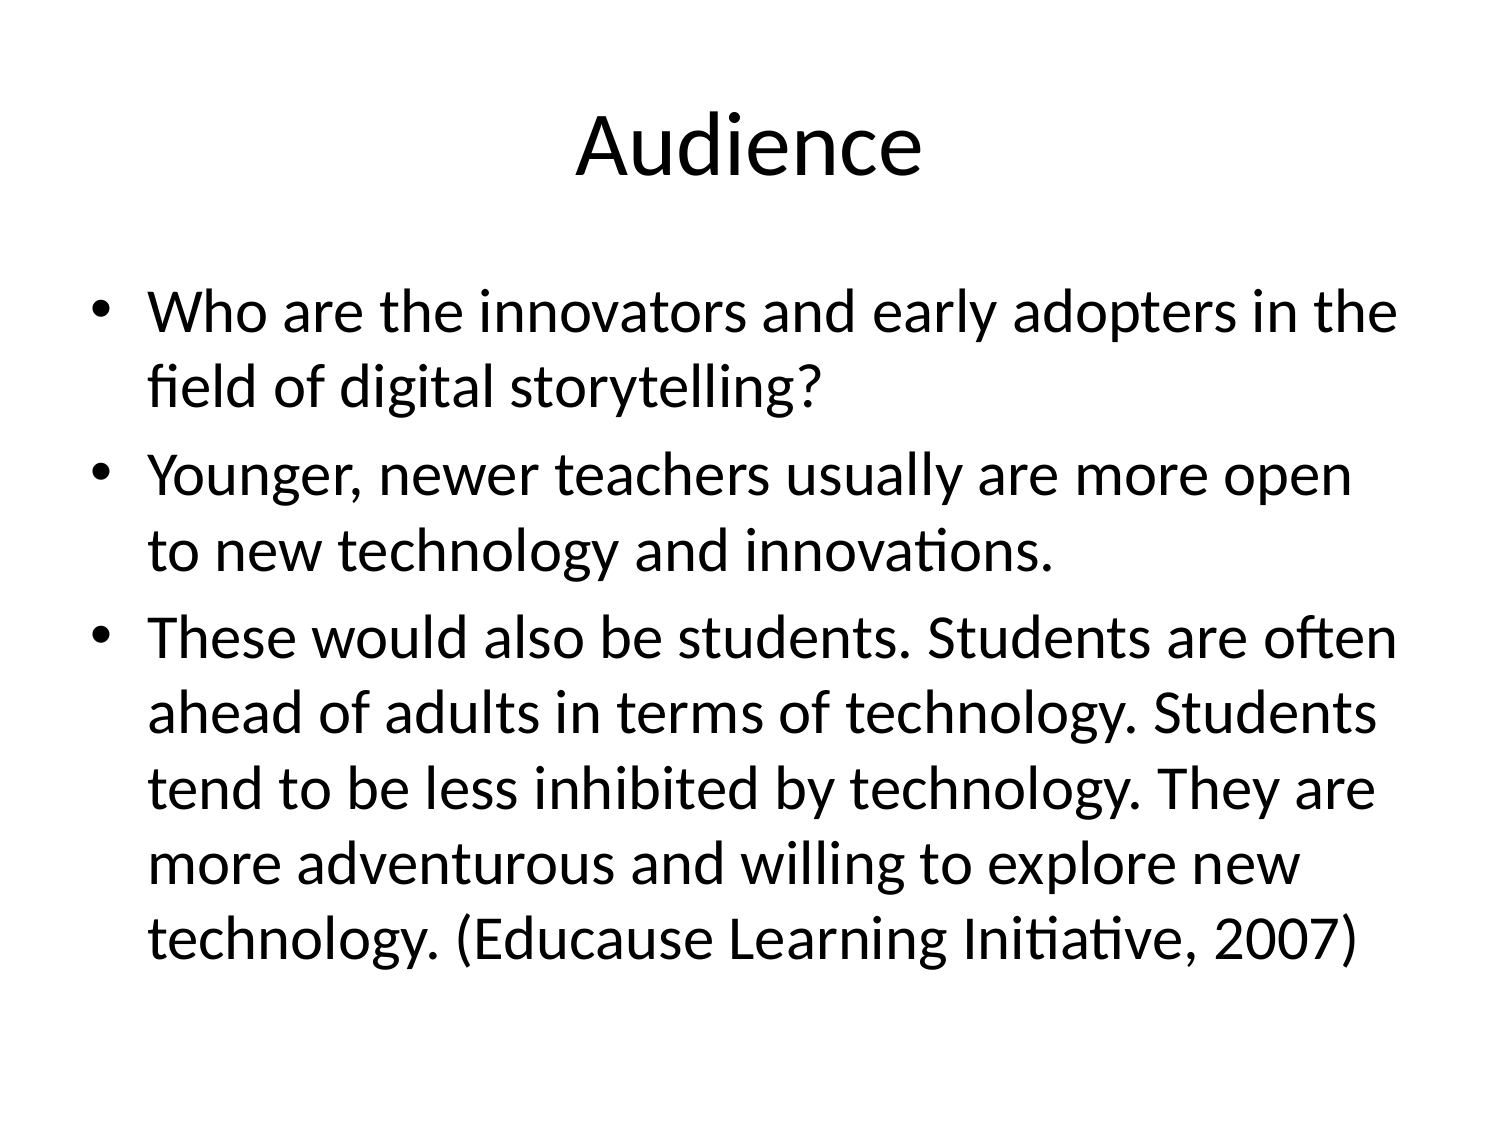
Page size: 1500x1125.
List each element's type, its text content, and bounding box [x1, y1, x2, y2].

list Who are the innovators and early adopters in the field of digital storytelling? Younger, newer teachers usually are more open to new technology and innovations. These would also be students. Students are often ahead of adults in terms of technology. Students tend to be less inhibited by technology. They are more adventurous and willing to explore new technology. (Educause Learning Initiative, 2007) [75, 262, 1425, 1005]
title Audience [75, 45, 1425, 233]
